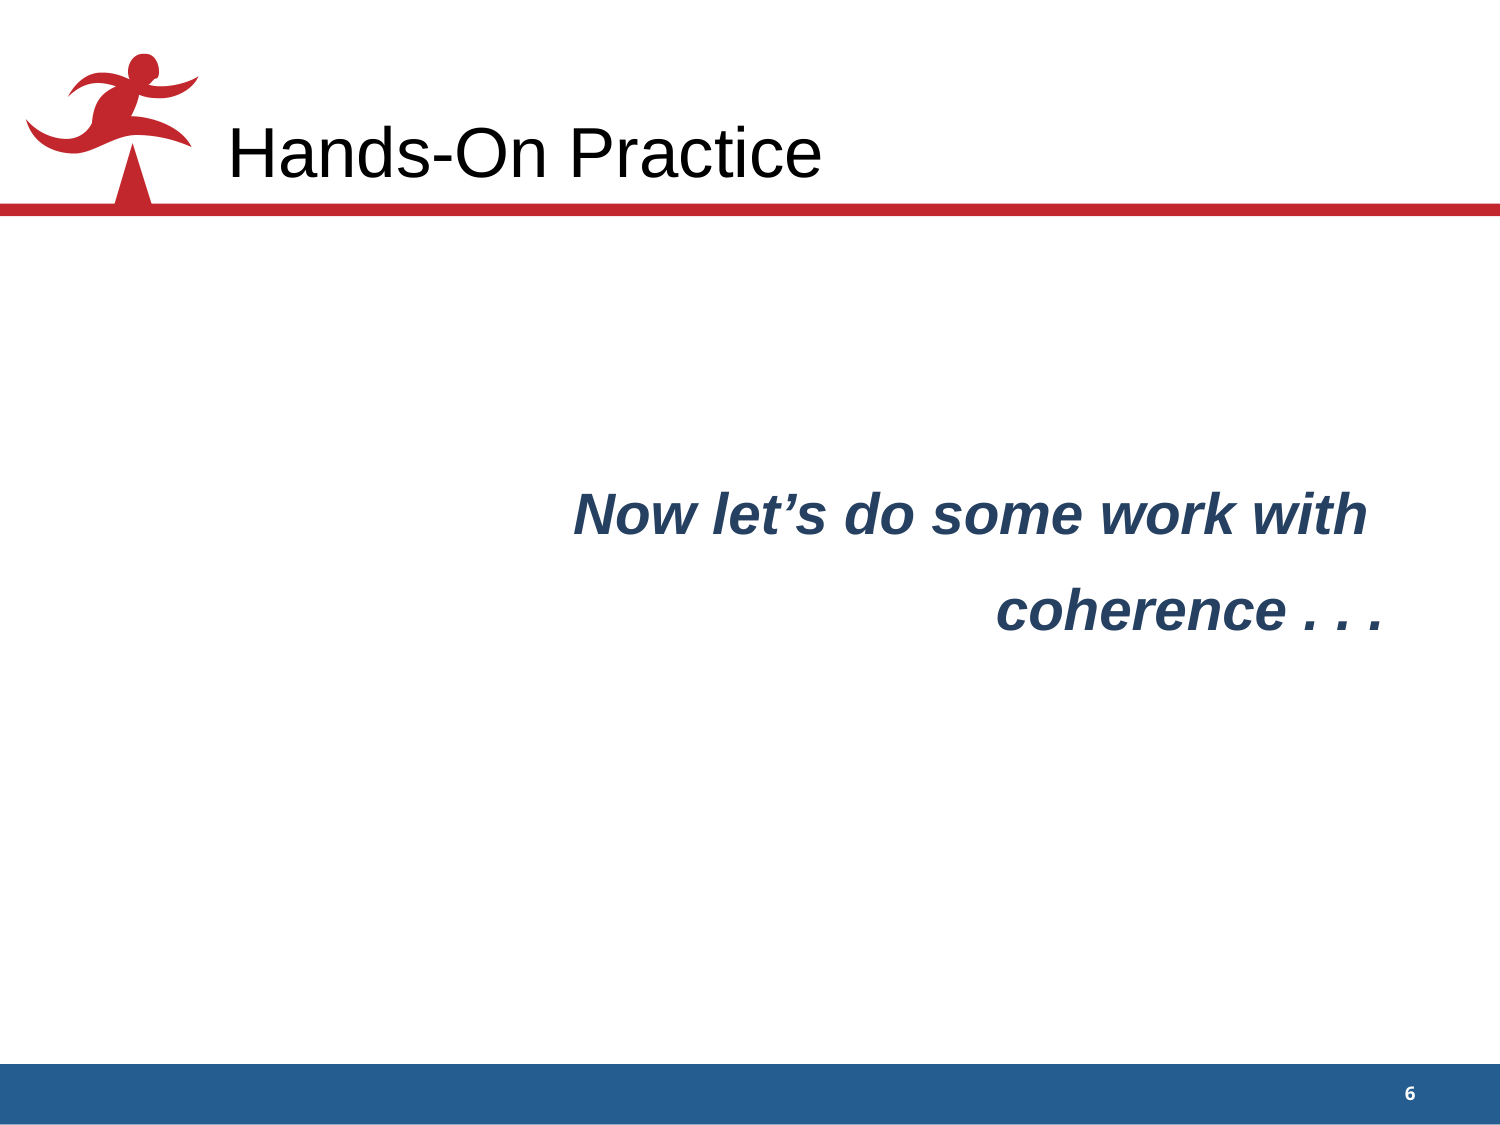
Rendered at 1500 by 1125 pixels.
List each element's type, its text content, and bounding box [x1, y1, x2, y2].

title Hands-On Practice [212, 50, 1375, 200]
list Now let’s do some work with coherence . . . [99, 299, 1400, 949]
picture [0, 0, 1500, 1125]
